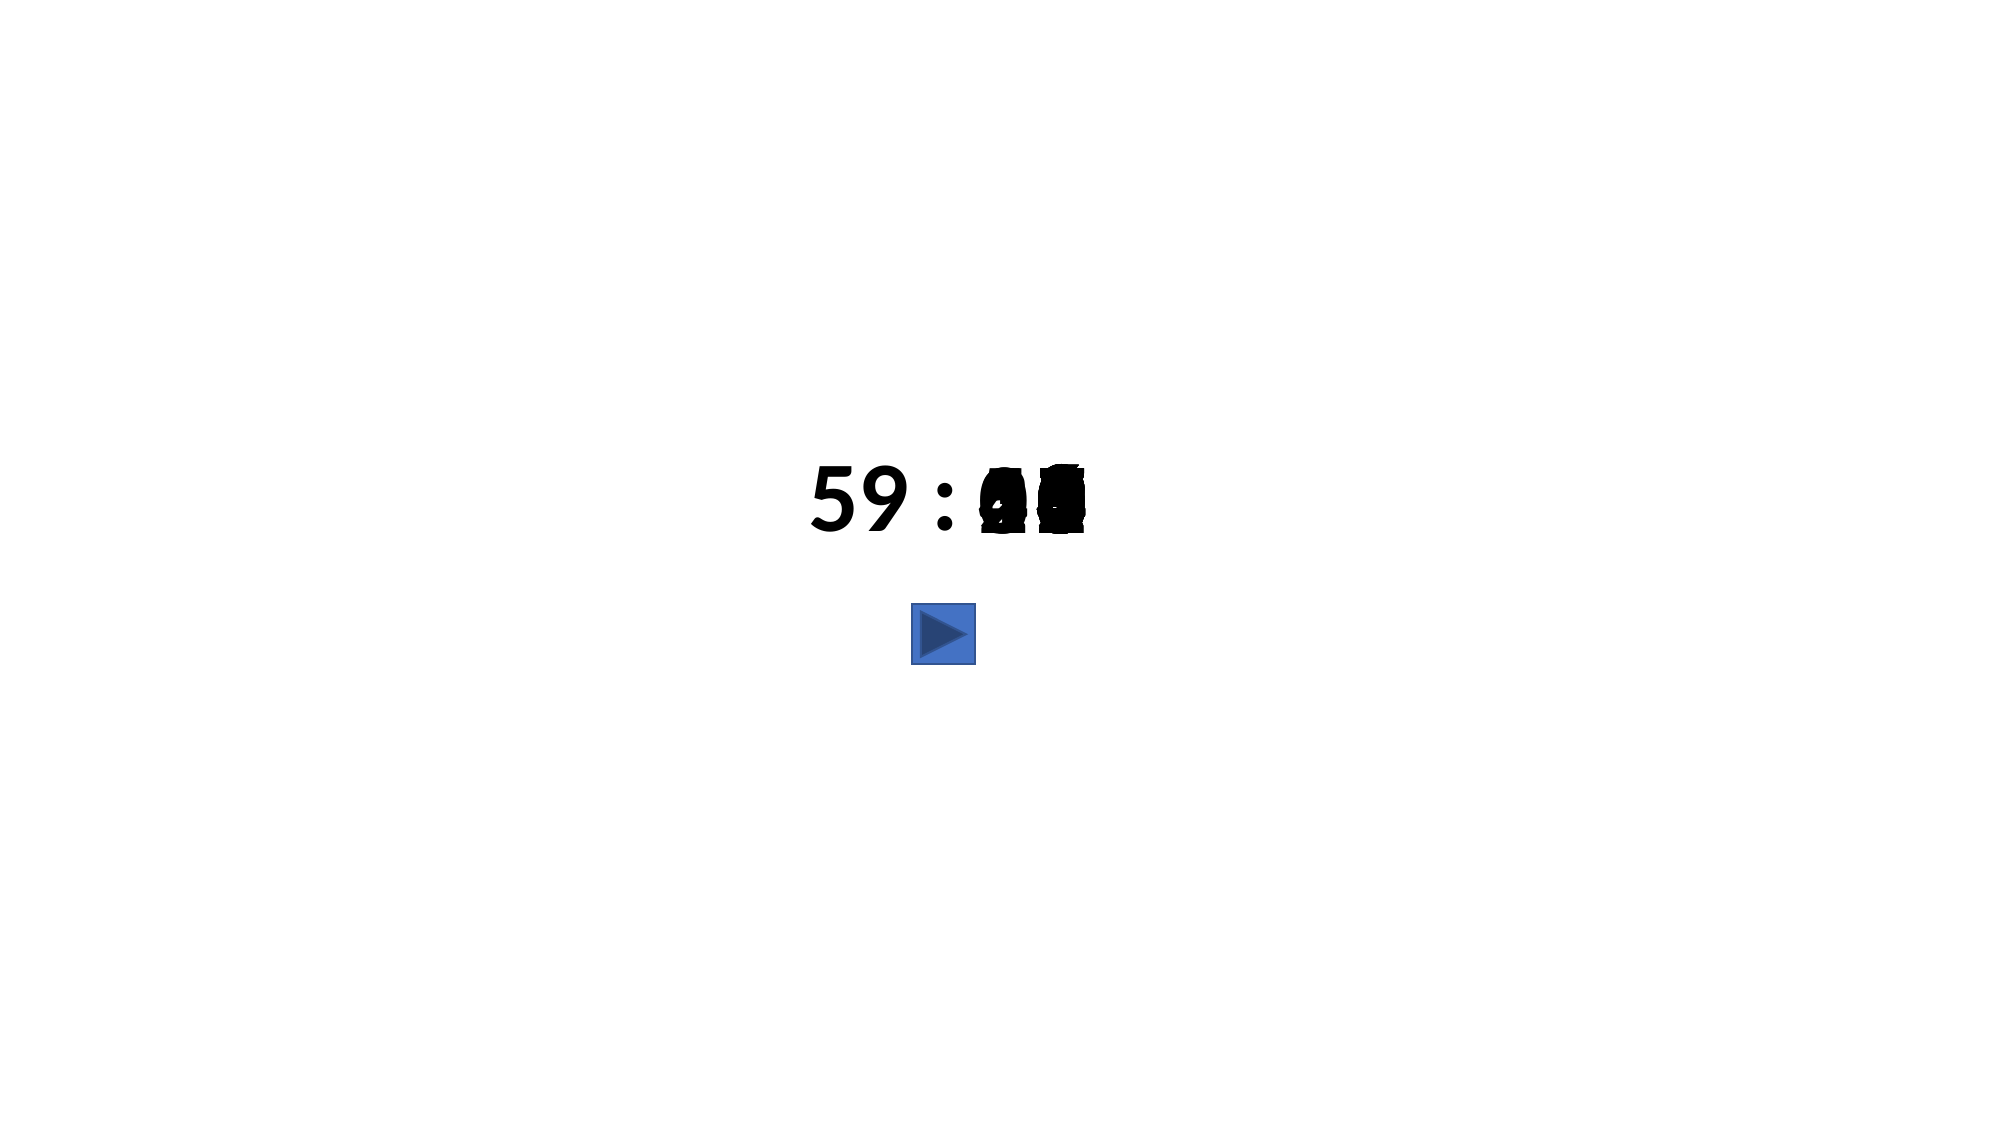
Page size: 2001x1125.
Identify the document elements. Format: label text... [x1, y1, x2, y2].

slide_number 58 [784, 461, 925, 522]
